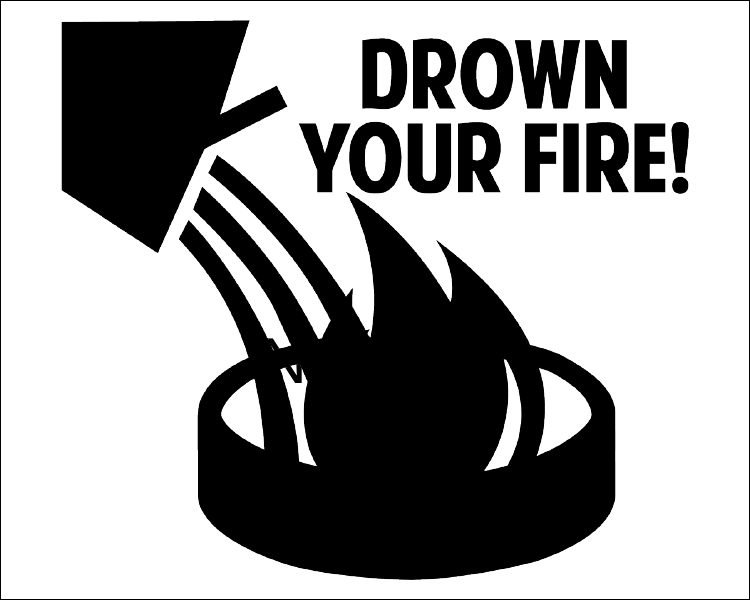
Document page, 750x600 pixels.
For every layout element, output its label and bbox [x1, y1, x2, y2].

picture [61, 20, 689, 580]
text_box [0, 0, 750, 600]
